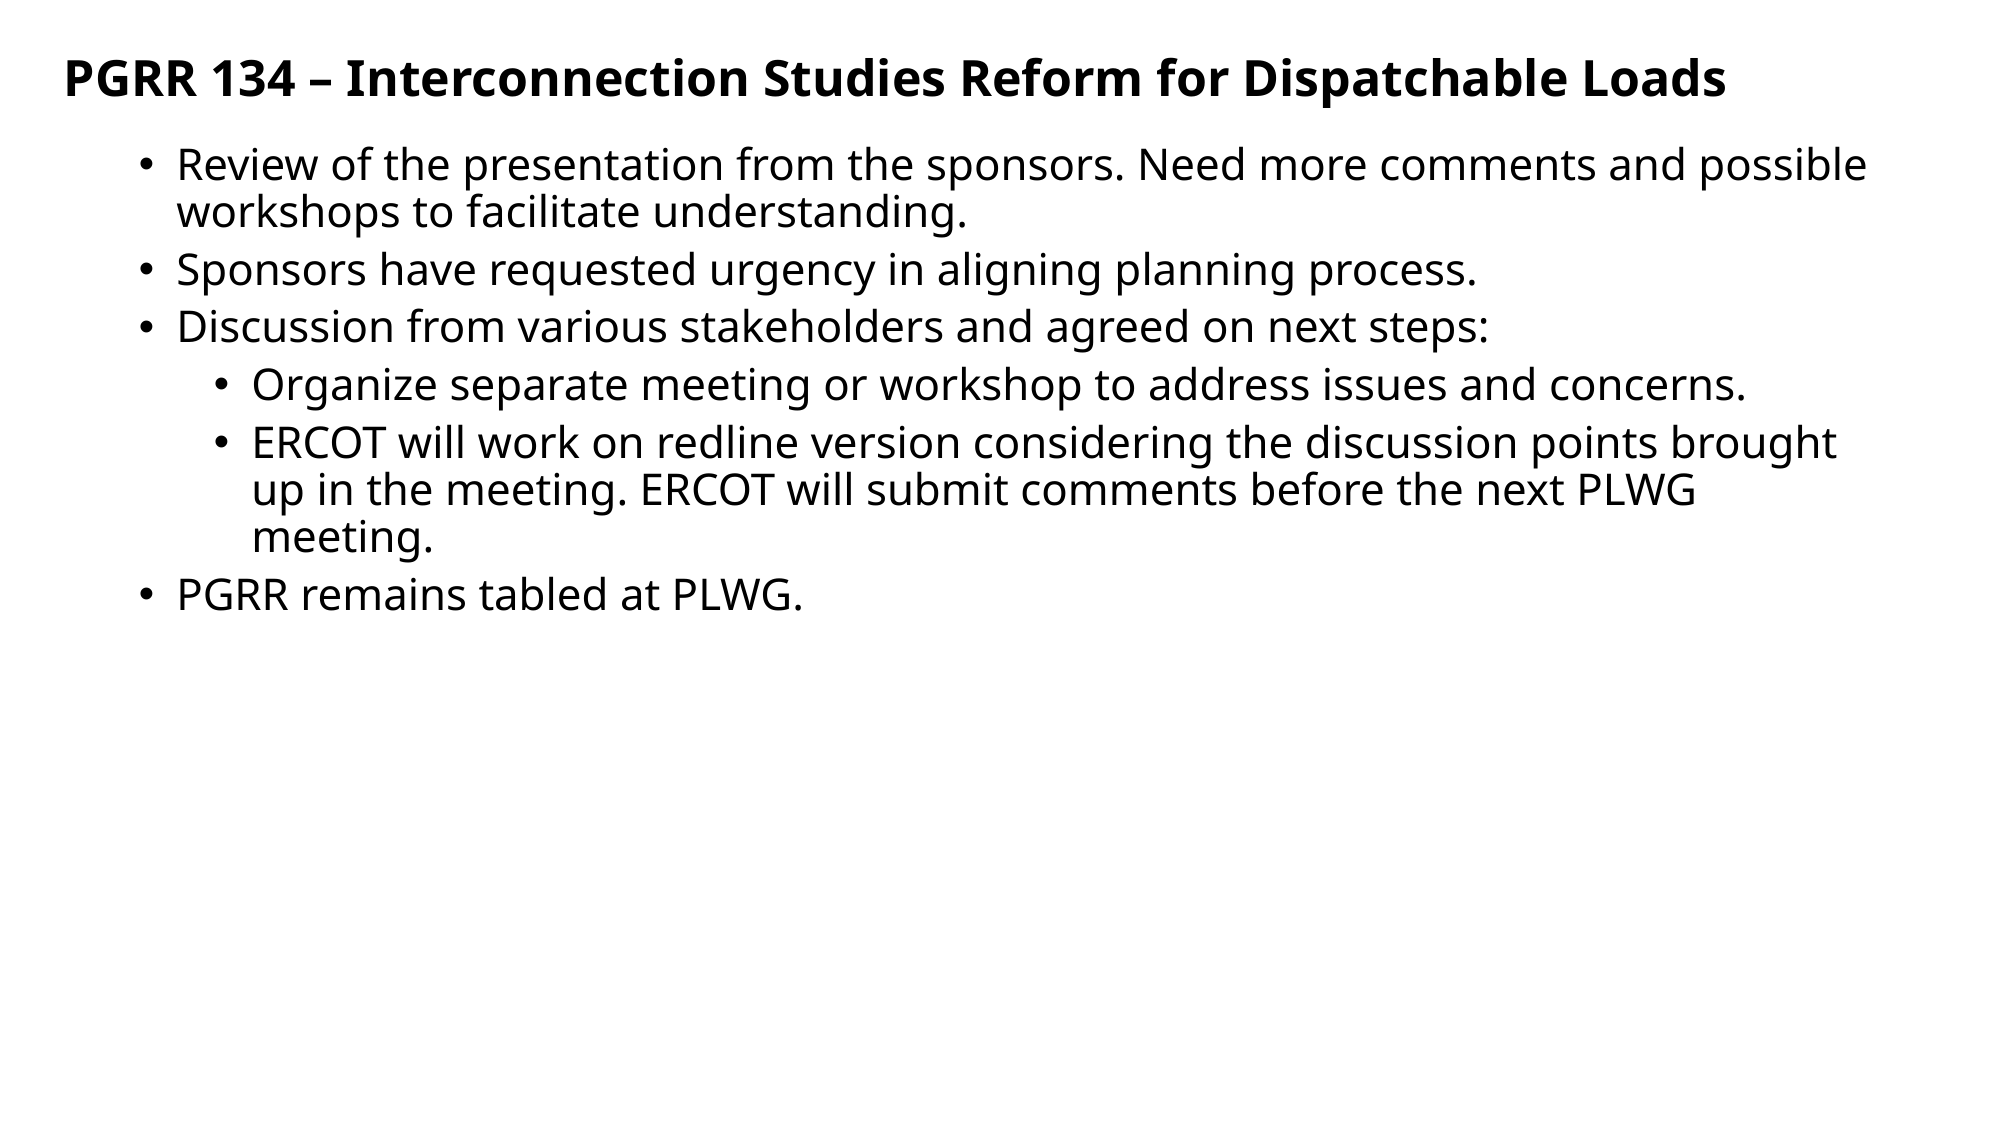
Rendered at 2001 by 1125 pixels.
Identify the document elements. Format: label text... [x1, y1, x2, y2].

list PGRR 134 – Interconnection Studies Reform for Dispatchable Loads Review of the presentation from the sponsors. Need more comments and possible workshops to facilitate understanding. Sponsors have requested urgency in aligning planning process. Discussion from various stakeholders and agreed on next steps: Organize separate meeting or workshop to address issues and concerns. ERCOT will work on redline version considering the discussion points brought up in the meeting. ERCOT will submit comments before the next PLWG meeting. PGRR remains tabled at PLWG. [48, 45, 1888, 722]
